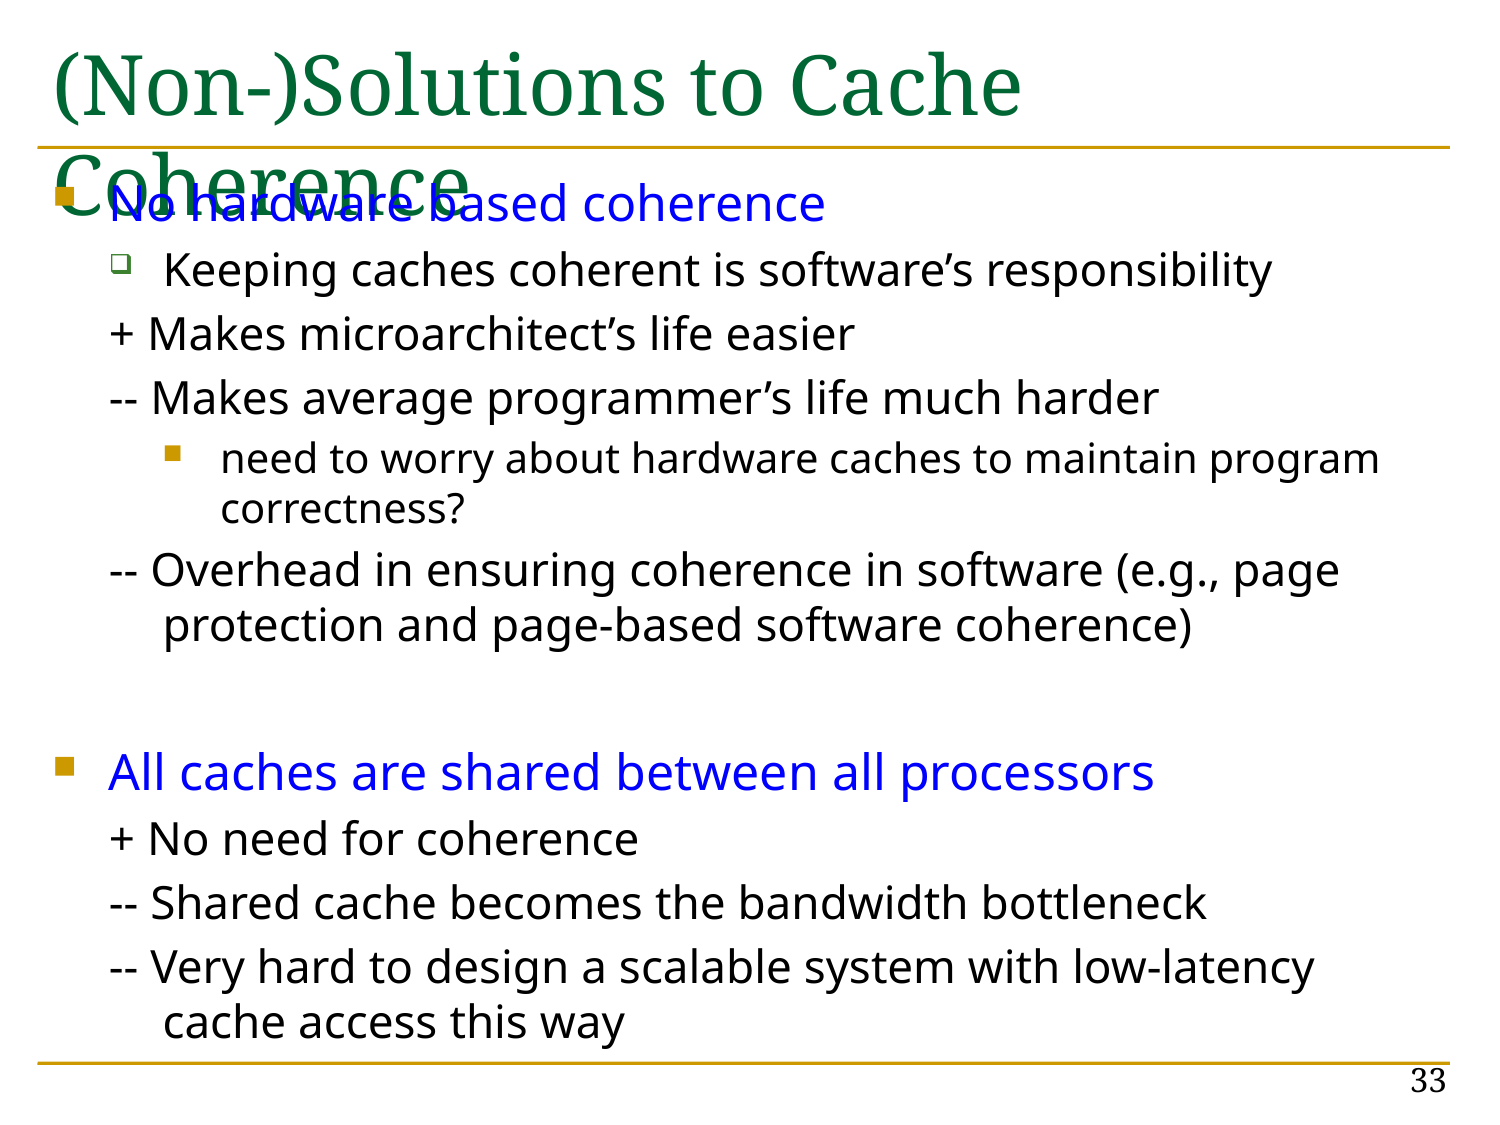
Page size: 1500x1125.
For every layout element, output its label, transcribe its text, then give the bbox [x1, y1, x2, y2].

title (Non-)Solutions to Cache Coherence [37, 24, 1450, 163]
list No hardware based coherence Keeping caches coherent is software’s responsibility + Makes microarchitect’s life easier -- Makes average programmer’s life much harder need to worry about hardware caches to maintain program correctness? -- Overhead in ensuring coherence in software (e.g., page protection and page-based software coherence) All caches are shared between all processors + No need for coherence -- Shared cache becomes the bandwidth bottleneck -- Very hard to design a scalable system with low-latency cache access this way [37, 163, 1450, 1016]
slide_number 33 [1111, 1036, 1462, 1112]
